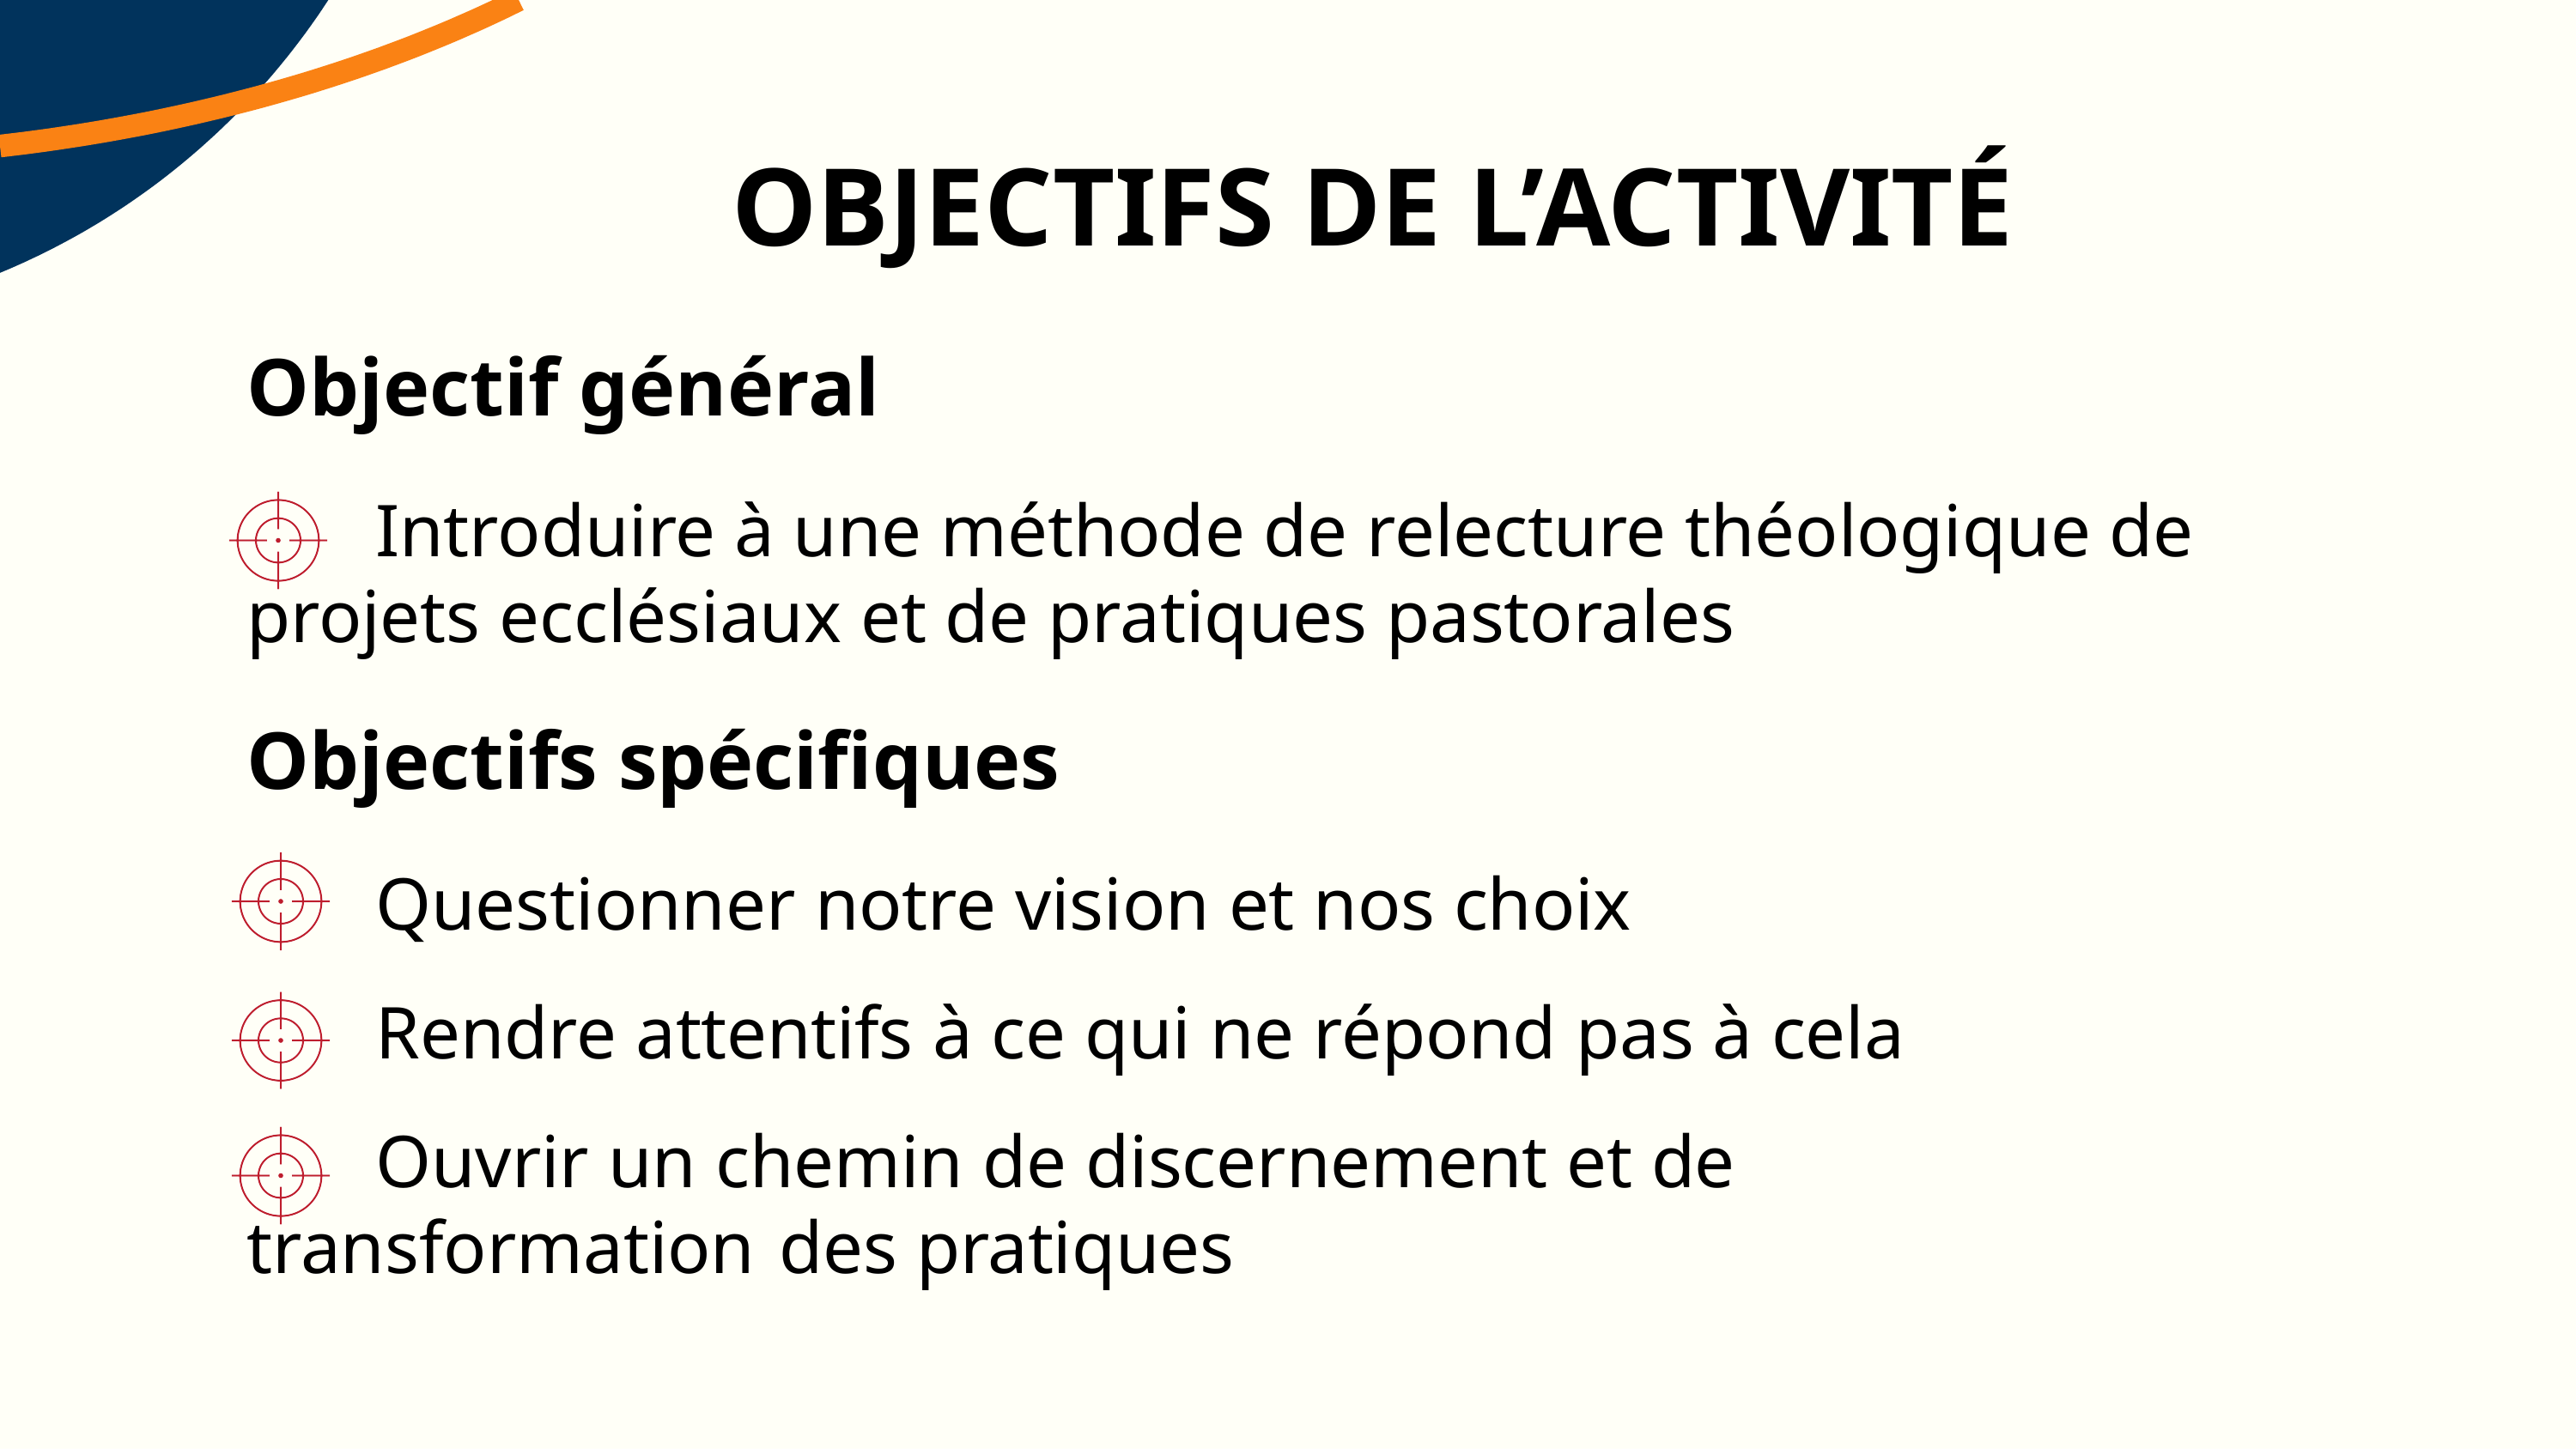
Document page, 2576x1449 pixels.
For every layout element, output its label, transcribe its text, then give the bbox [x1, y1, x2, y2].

picture [204, 824, 358, 1252]
text_box Objectif général Introduire à une méthode de relecture théologique de projets ecclésiaux et de pratiques pastorales Objectifs spécifiques Questionner notre vision et nos choix Rendre attentifs à ce qui ne répond pas à cela Ouvrir un chemin de discernement et de transformation des pratiques [245, 335, 2394, 1288]
picture [201, 464, 355, 617]
title OBJECTIFS DE L’ACTIVITÉ [590, 136, 2154, 335]
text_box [0, 0, 531, 274]
